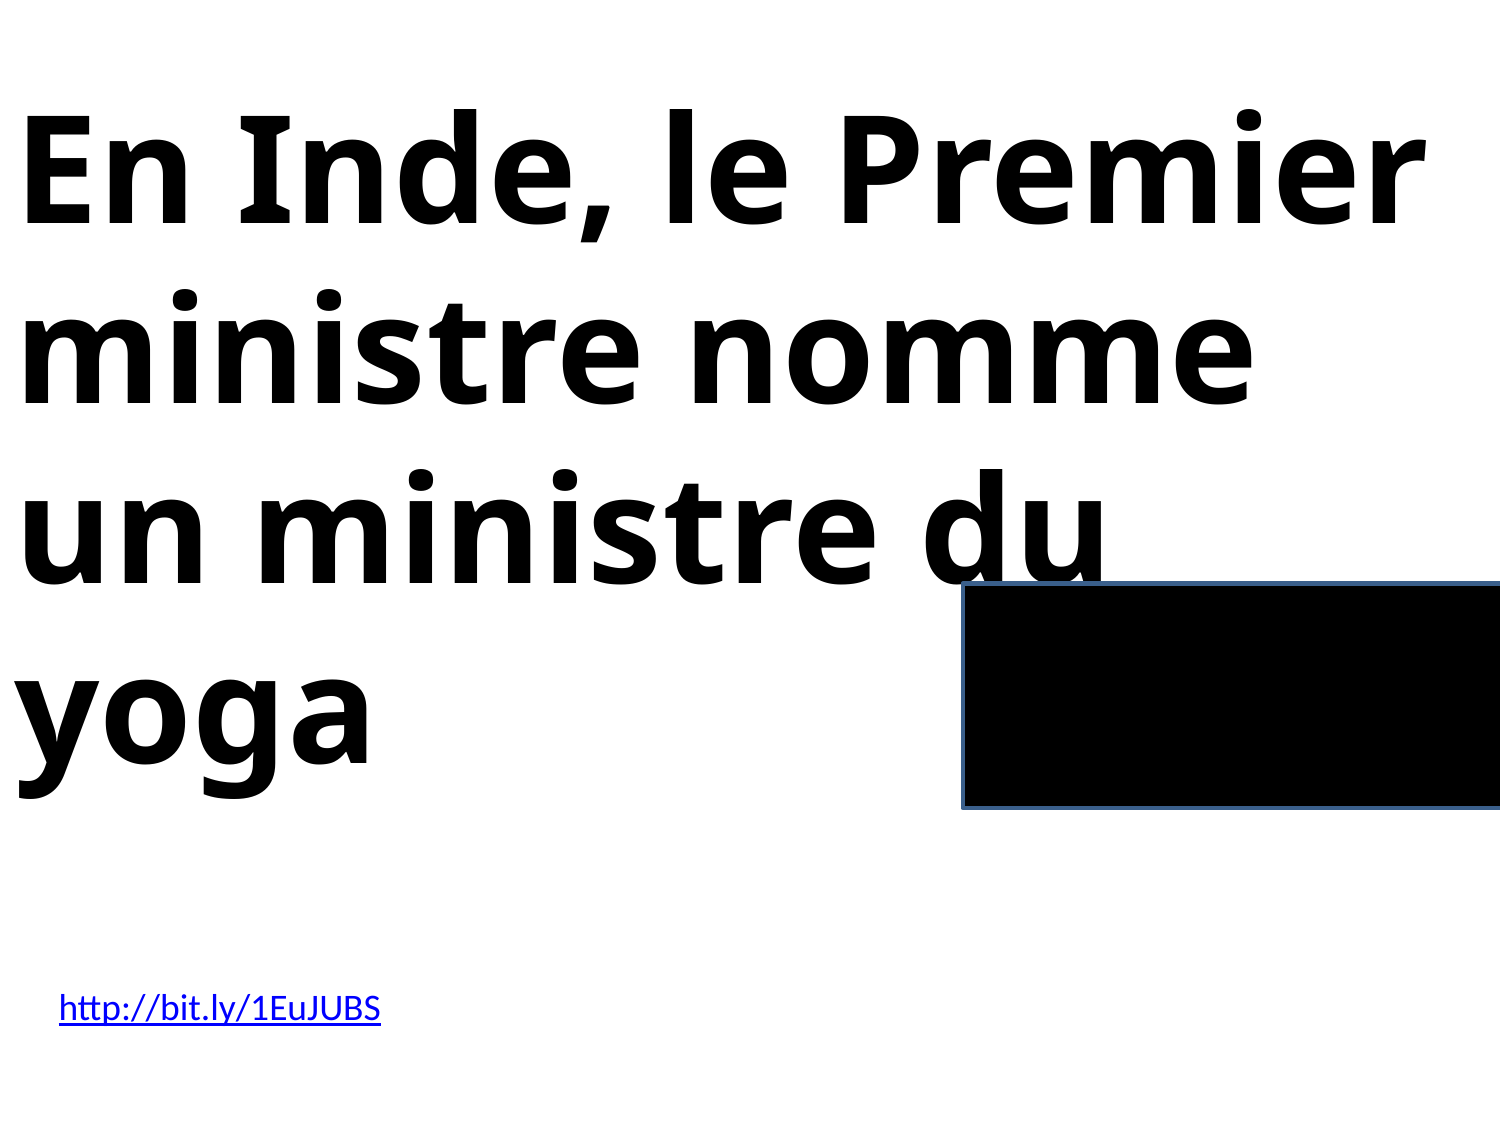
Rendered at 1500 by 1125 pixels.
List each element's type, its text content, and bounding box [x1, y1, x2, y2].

text_box http://bit.ly/1EuJUBS [43, 975, 397, 1081]
text_box [961, 581, 1500, 810]
text_box En Inde, le Premier ministre nomme un ministre du yoga [0, 66, 1500, 802]
